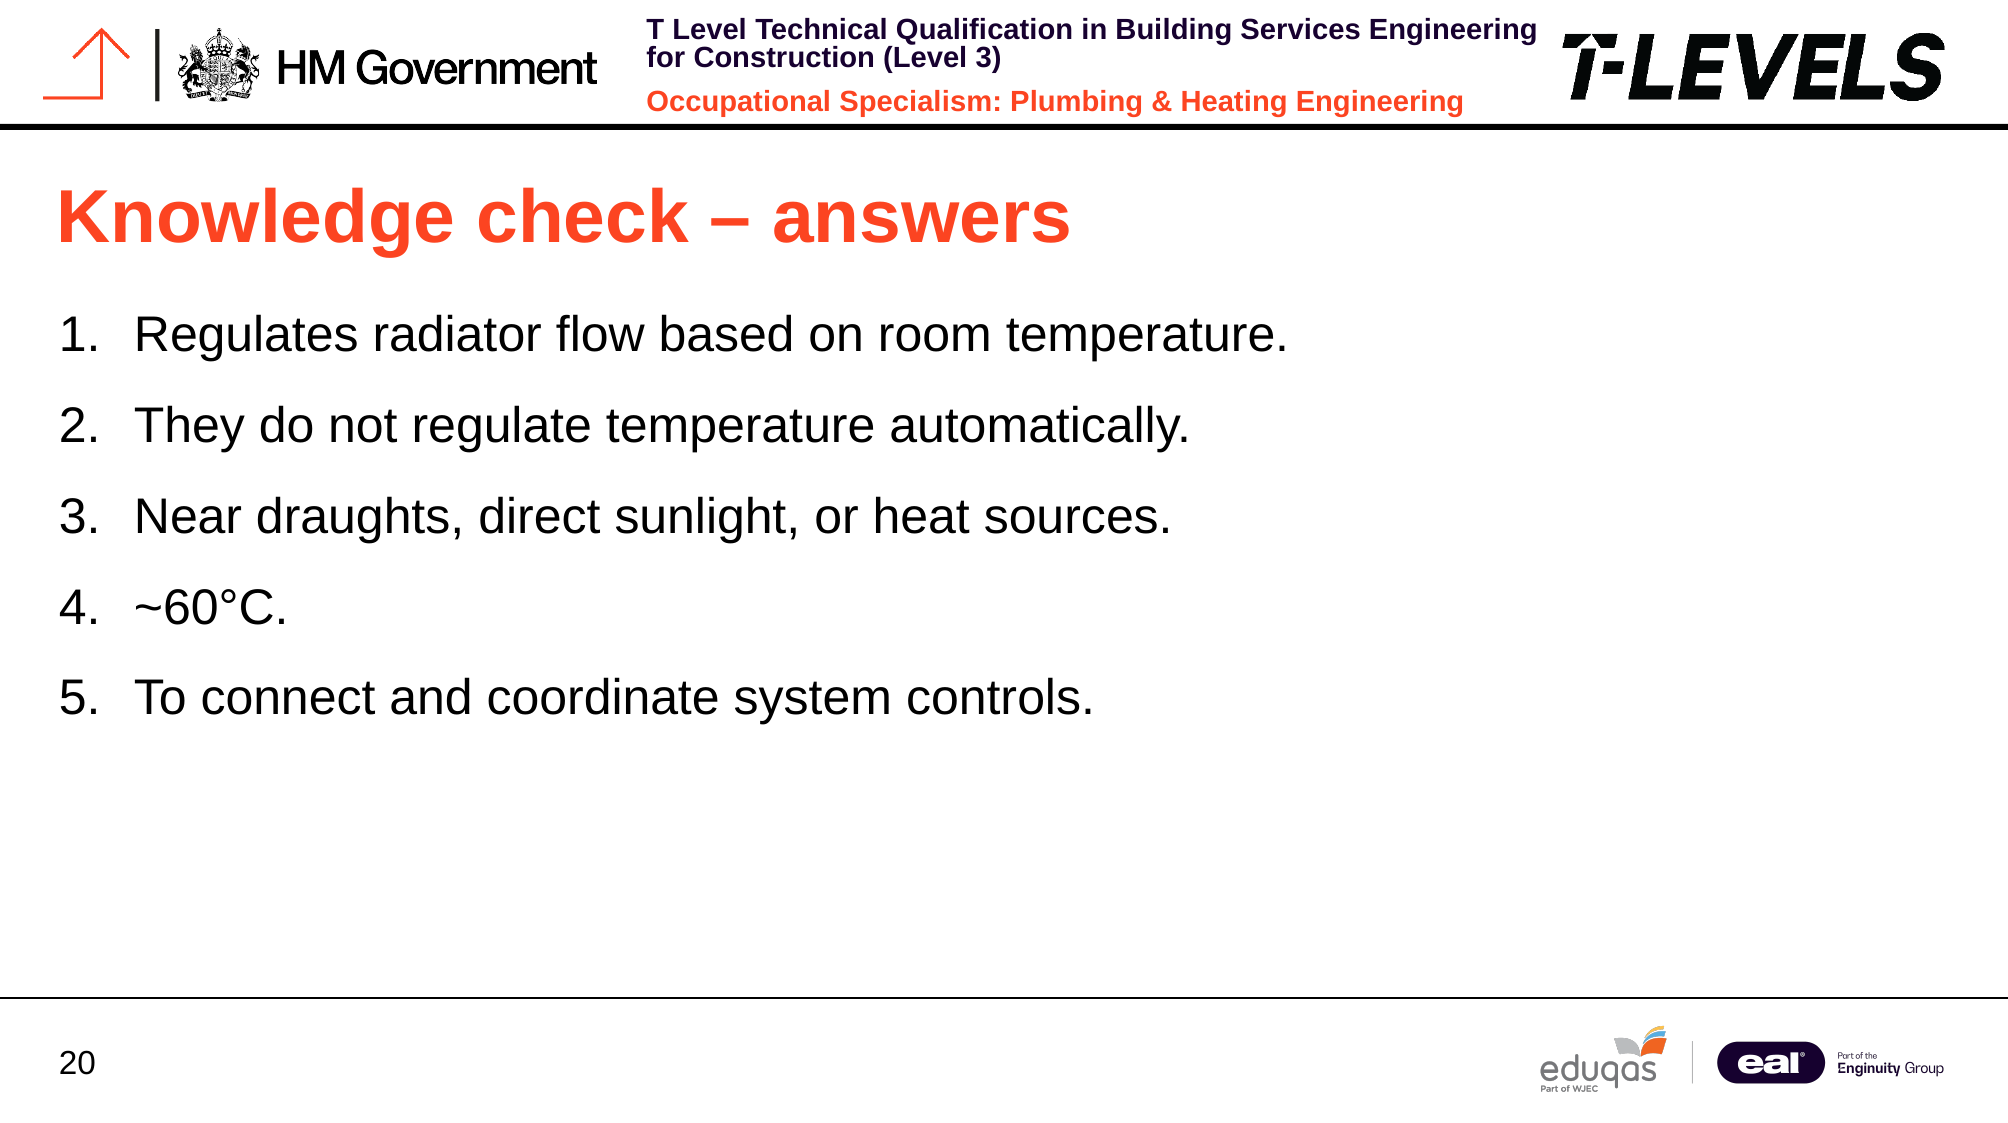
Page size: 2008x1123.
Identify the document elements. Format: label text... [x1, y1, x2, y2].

picture [155, 28, 597, 102]
picture [1543, 25, 1964, 108]
picture [1535, 1021, 1949, 1097]
list Regulates radiator flow based on room temperature. They do not regulate temperature automatically. Near draughts, direct sunlight, or heat sources. ~60°C. To connect and coordinate system controls. [59, 295, 1595, 958]
title Knowledge check – answers [41, 111, 1949, 314]
picture [38, 27, 136, 100]
